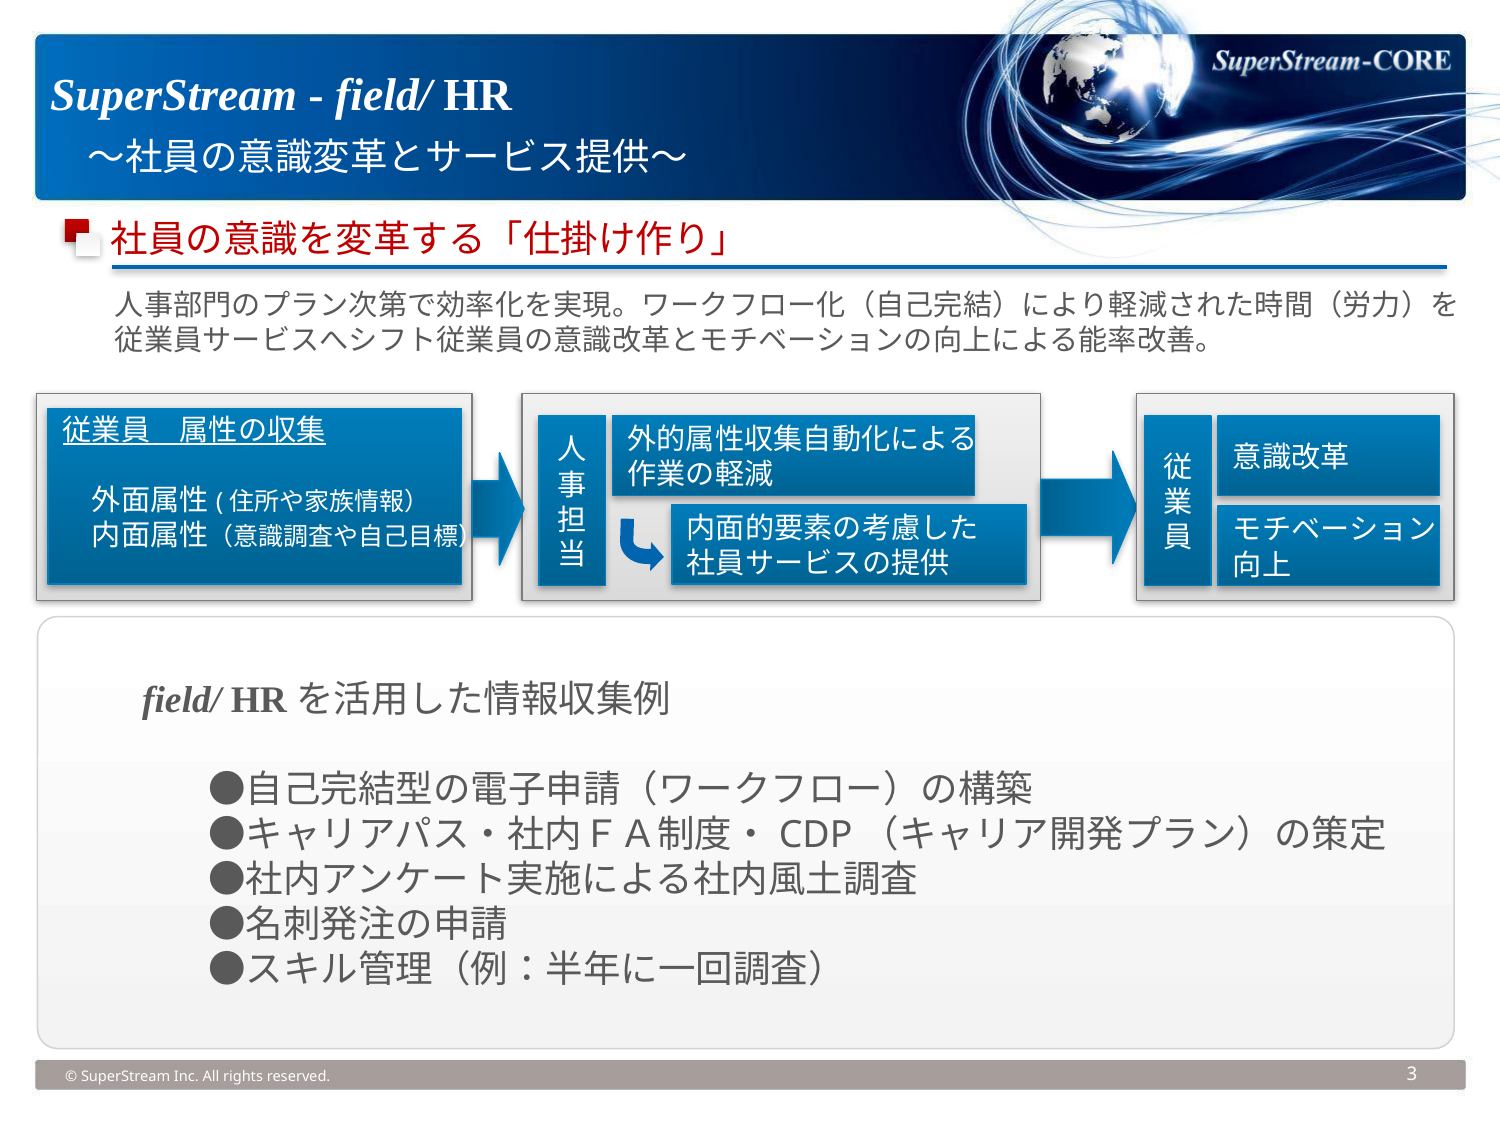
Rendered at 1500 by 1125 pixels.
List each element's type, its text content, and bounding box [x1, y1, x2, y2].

picture [0, 0, 1500, 1125]
text_box 外的属性収集自動化による 作業の軽減 [612, 415, 975, 496]
text_box field/ HRを活用した情報収集例 ●自己完結型の電子申請（ワークフロー）の構築 ●キャリアパス・社内ＦＡ制度・CDP（キャリア開発プラン）の策定 ●社内アンケート実施による社内風土調査 ●名刺発注の申請 ●スキル管理（例：半年に一回調査） [37, 616, 1455, 1049]
text_box 人事部門のプラン次第で効率化を実現。ワークフロー化（自己完結）により軽減された時間（労力）を 従業員サービスへシフト従業員の意識改革とモチベーションの向上による能率改善。 [100, 278, 1475, 364]
text_box 従 業 員 [1144, 415, 1212, 586]
text_box [1136, 393, 1455, 601]
text_box 3 [1299, 1060, 1418, 1090]
text_box 内面的要素の考慮した 社員サービスの提供 [671, 504, 1027, 585]
text_box 人 事 担 当 [538, 415, 606, 586]
text_box 従業員 属性の収集 外面属性(住所や家族情報） 内面属性（意識調査や自己目標） [47, 408, 462, 585]
text_box [620, 518, 664, 572]
text_box © SuperStream Inc. All rights reserved. [50, 1059, 423, 1094]
text_box SuperStream - field/ HR ～社員の意識変革とサービス提供～ [35, 43, 1165, 197]
text_box 社員の意識を変革する「仕掛け作り」 [96, 208, 1282, 268]
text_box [64, 219, 101, 256]
text_box モチベーション 向上 [1217, 505, 1440, 586]
text_box [36, 393, 473, 601]
text_box 意識改革 [1217, 415, 1440, 496]
text_box [521, 393, 1041, 601]
text_box [1040, 450, 1131, 565]
text_box [471, 452, 525, 566]
